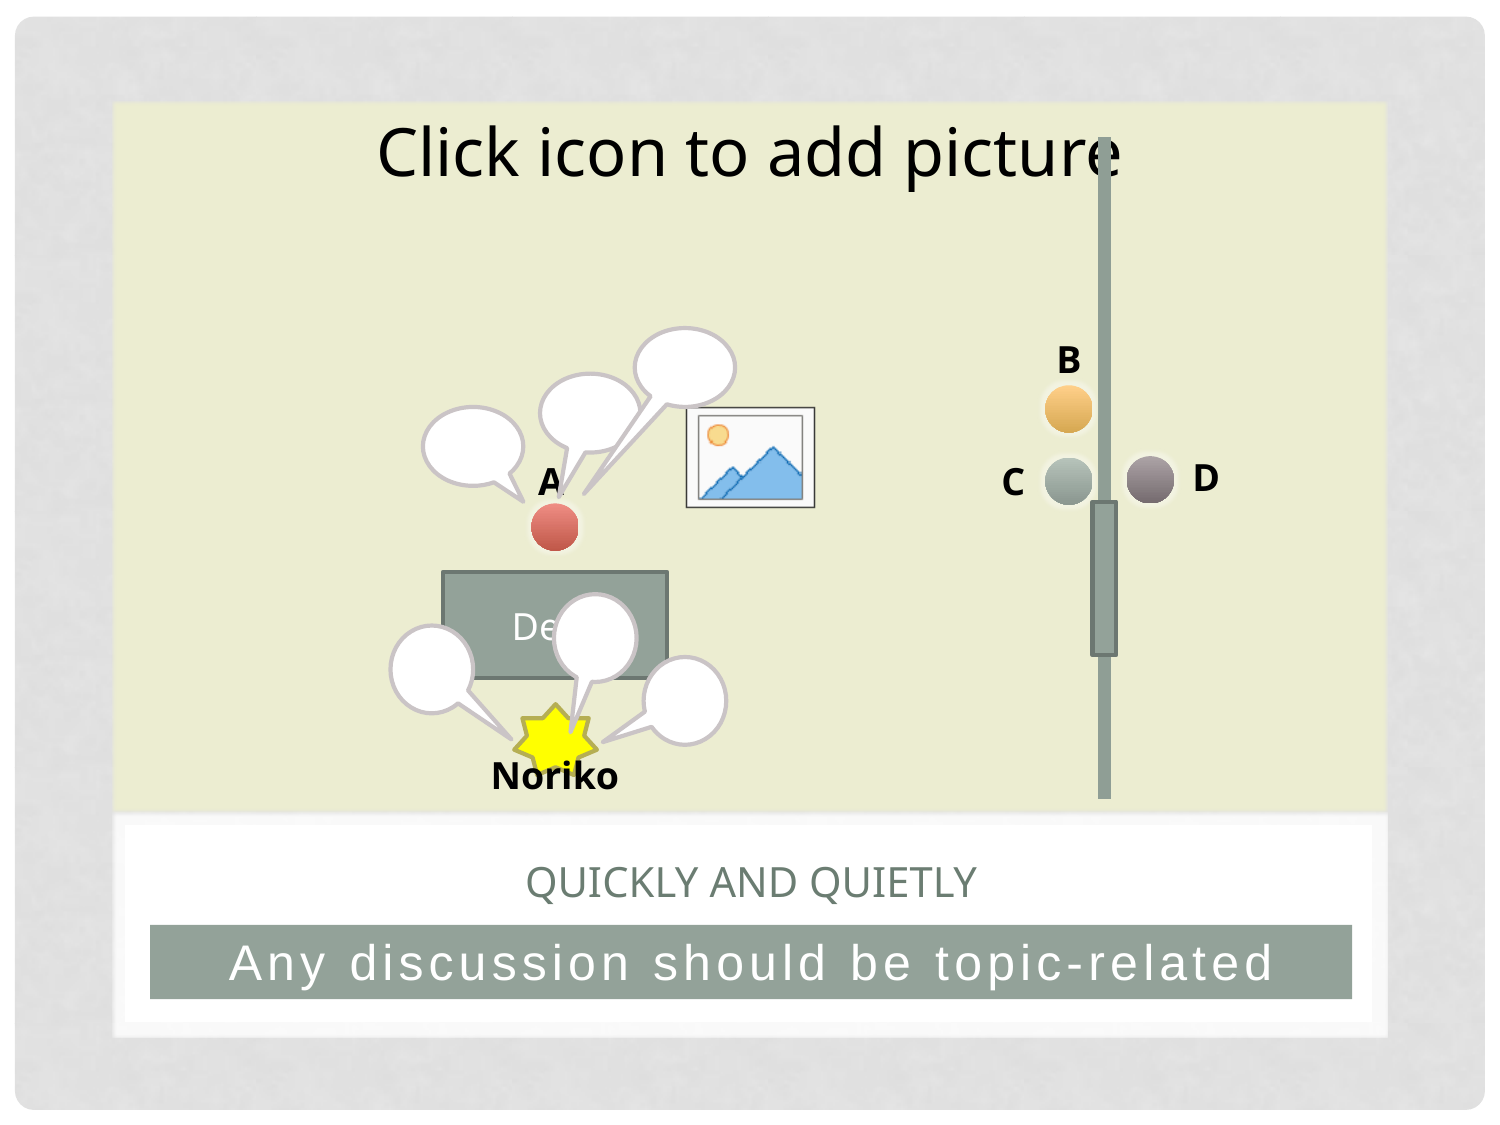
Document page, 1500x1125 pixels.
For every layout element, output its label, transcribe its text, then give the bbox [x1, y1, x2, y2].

picture [112, 101, 1388, 813]
title Quickly and quietly [150, 837, 1353, 924]
list Any discussion should be topic-related [156, 927, 1346, 994]
